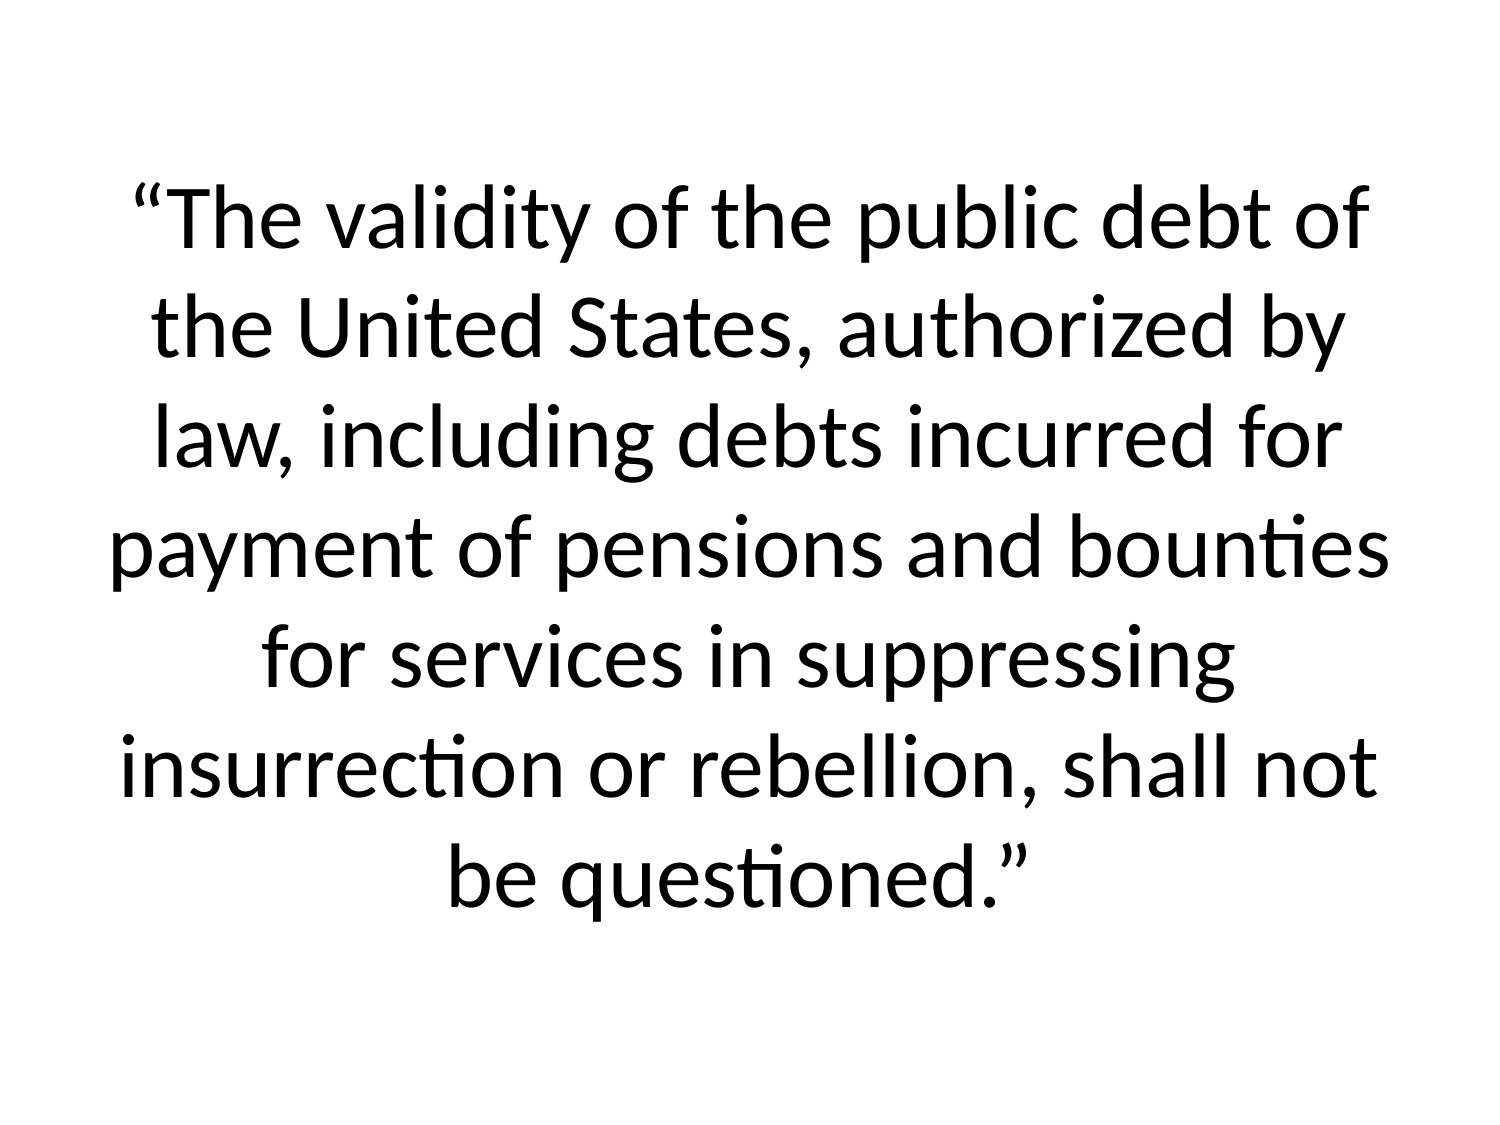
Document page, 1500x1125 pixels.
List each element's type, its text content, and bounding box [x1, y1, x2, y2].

title “The validity of the public debt of the United States, authorized by law, including debts incurred for payment of pensions and bounties for services in suppressing insurrection or rebellion, shall not be questioned.” [74, 44, 1426, 1038]
